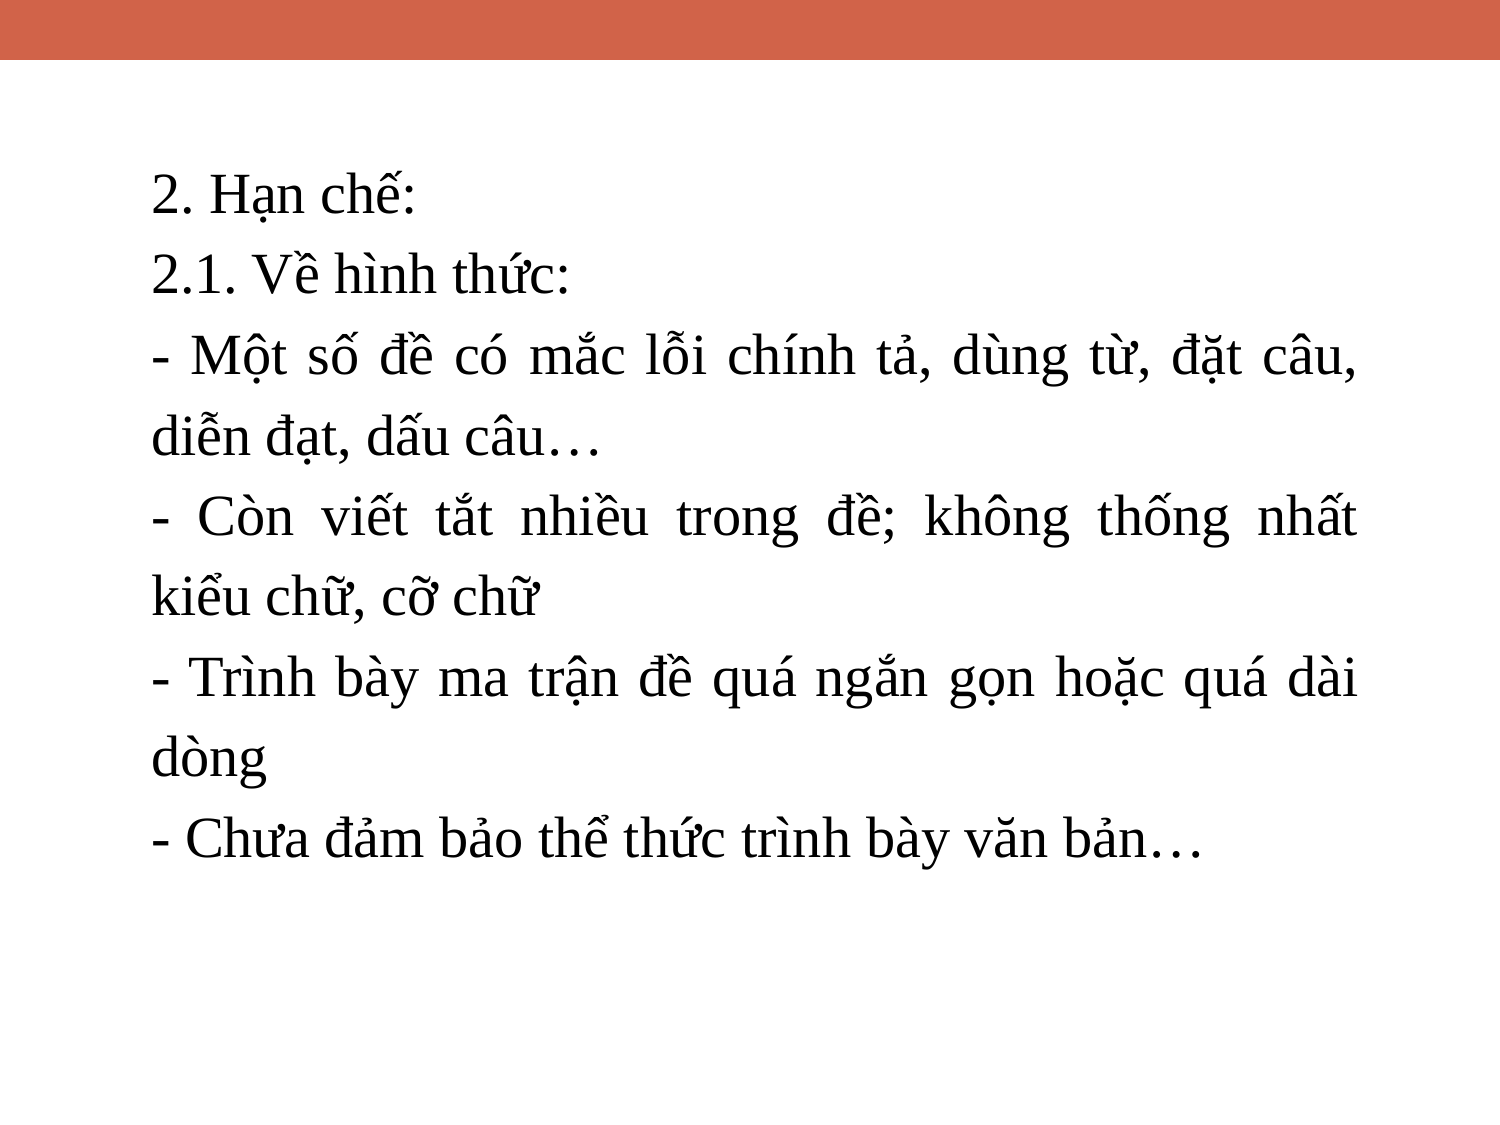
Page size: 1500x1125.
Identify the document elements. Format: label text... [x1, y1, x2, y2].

text_box 2. Hạn chế: 2.1. Về hình thức: - Một số đề có mắc lỗi chính tả, dùng từ, đặt câu, diễn đạt, dấu câu… - Còn viết tắt nhiều trong đề; không thống nhất kiểu chữ, cỡ chữ - Trình bày ma trận đề quá ngắn gọn hoặc quá dài dòng - Chưa đảm bảo thể thức trình bày văn bản… [136, 137, 1374, 877]
